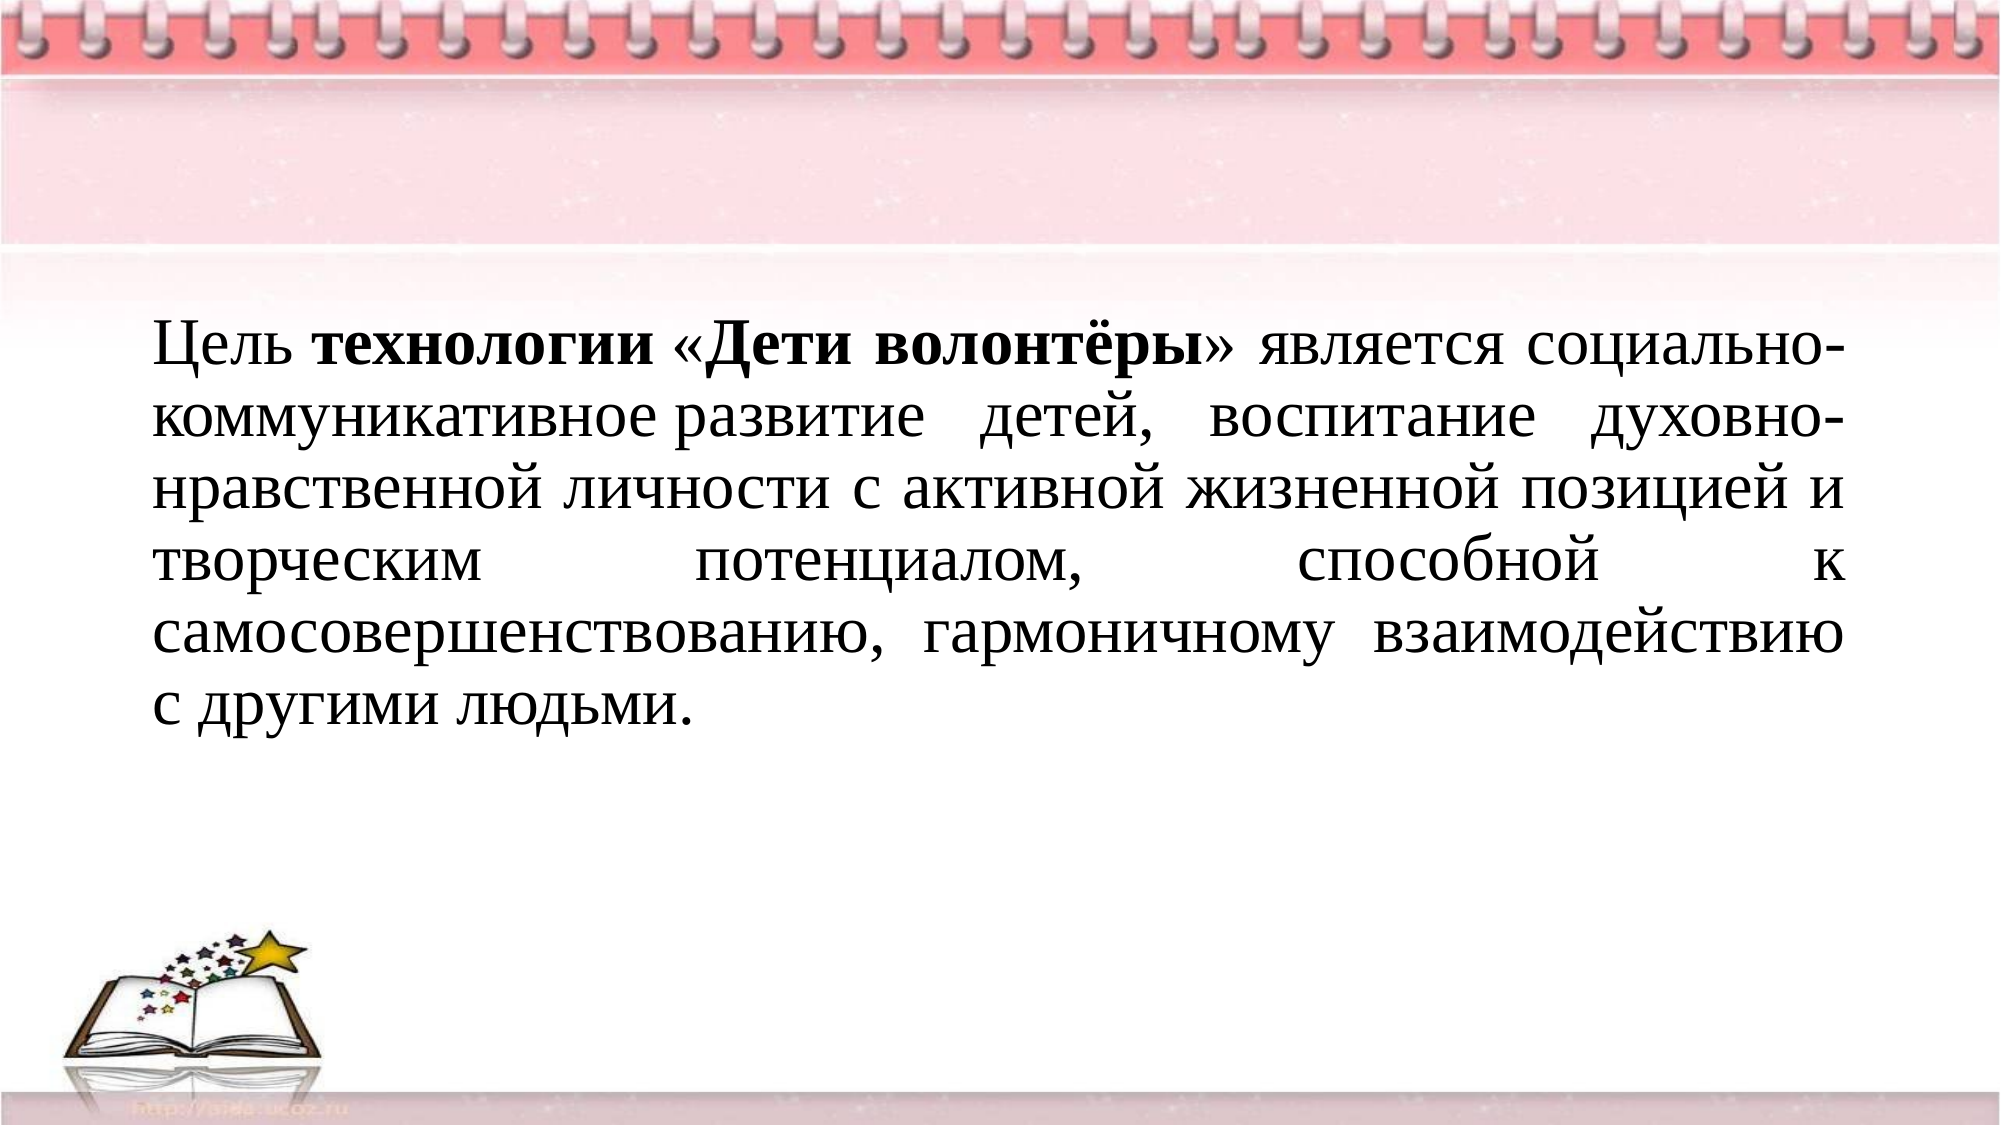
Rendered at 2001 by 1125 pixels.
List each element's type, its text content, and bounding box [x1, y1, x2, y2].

picture [0, 0, 2001, 1125]
list Цель технологии «Дети волонтёры» является социально-коммуникативное развитие детей, воспитание духовно-нравственной личности с активной жизненной позицией и творческим потенциалом, способной к самосовершенствованию, гармоничному взаимодействию с другими людьми. [137, 299, 1863, 1014]
